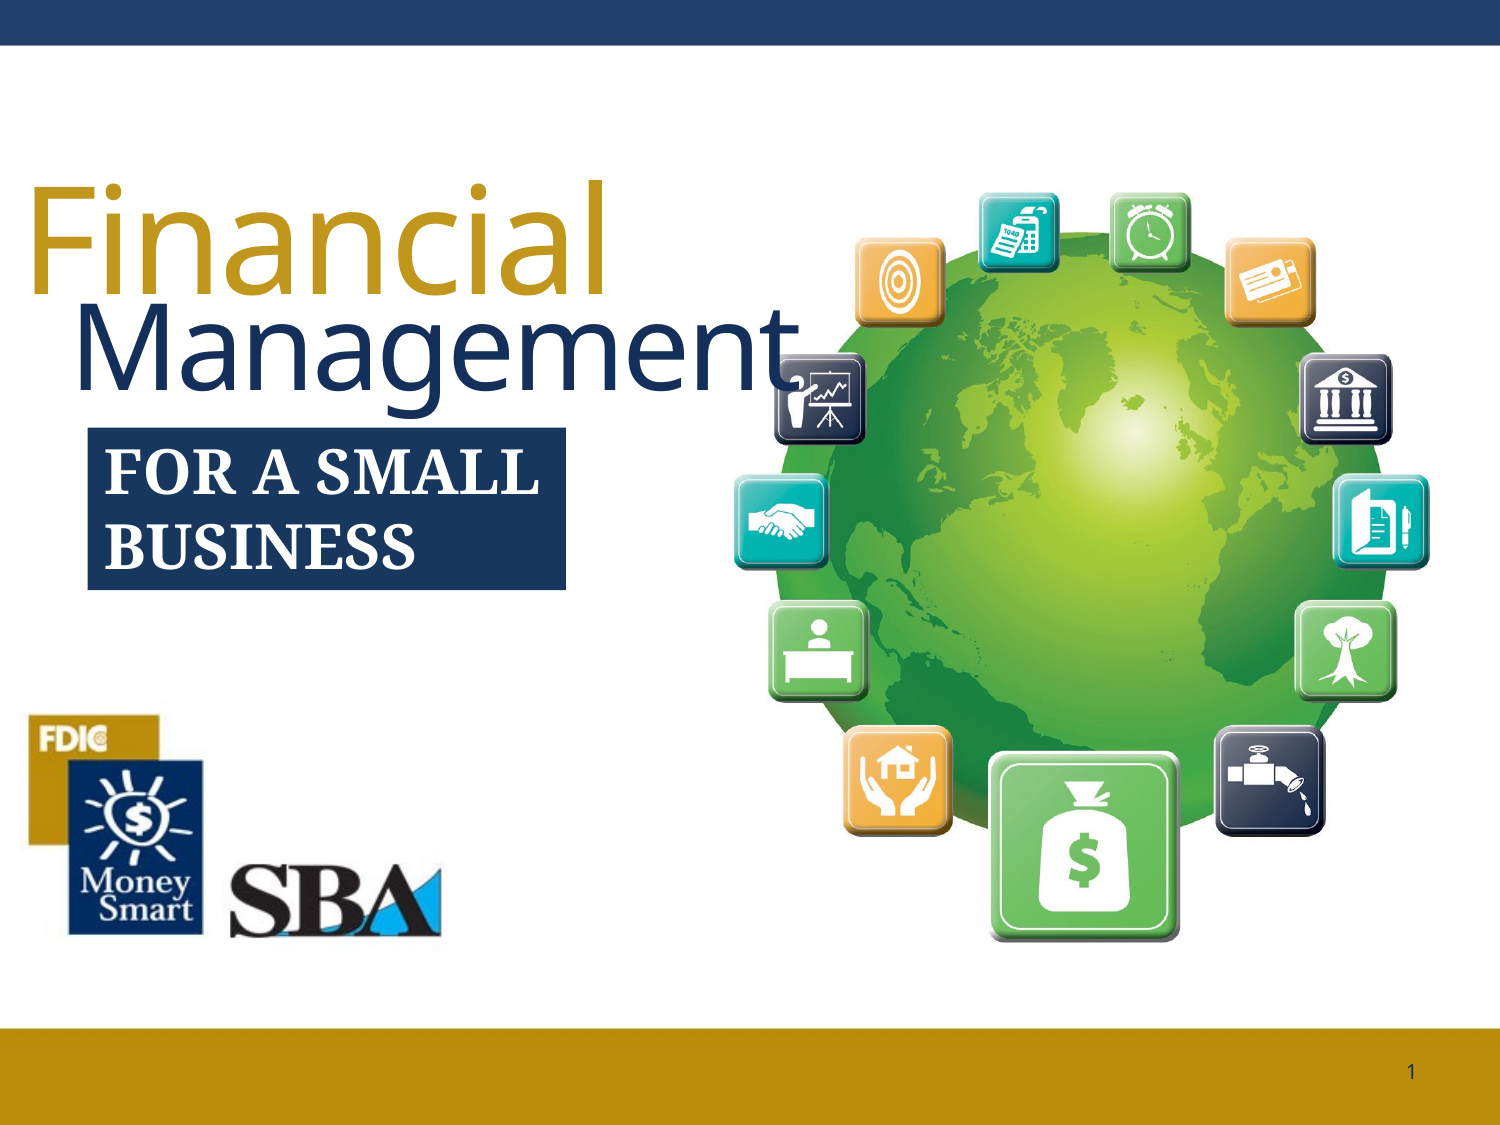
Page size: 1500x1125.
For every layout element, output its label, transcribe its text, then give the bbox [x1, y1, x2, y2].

text_box For a Small Business [96, 424, 566, 590]
text_box Management [62, 262, 671, 423]
text_box [87, 427, 566, 591]
picture [0, 0, 1500, 1125]
slide_number 1 [1074, 1051, 1426, 1094]
text_box Financial [12, 137, 1125, 333]
